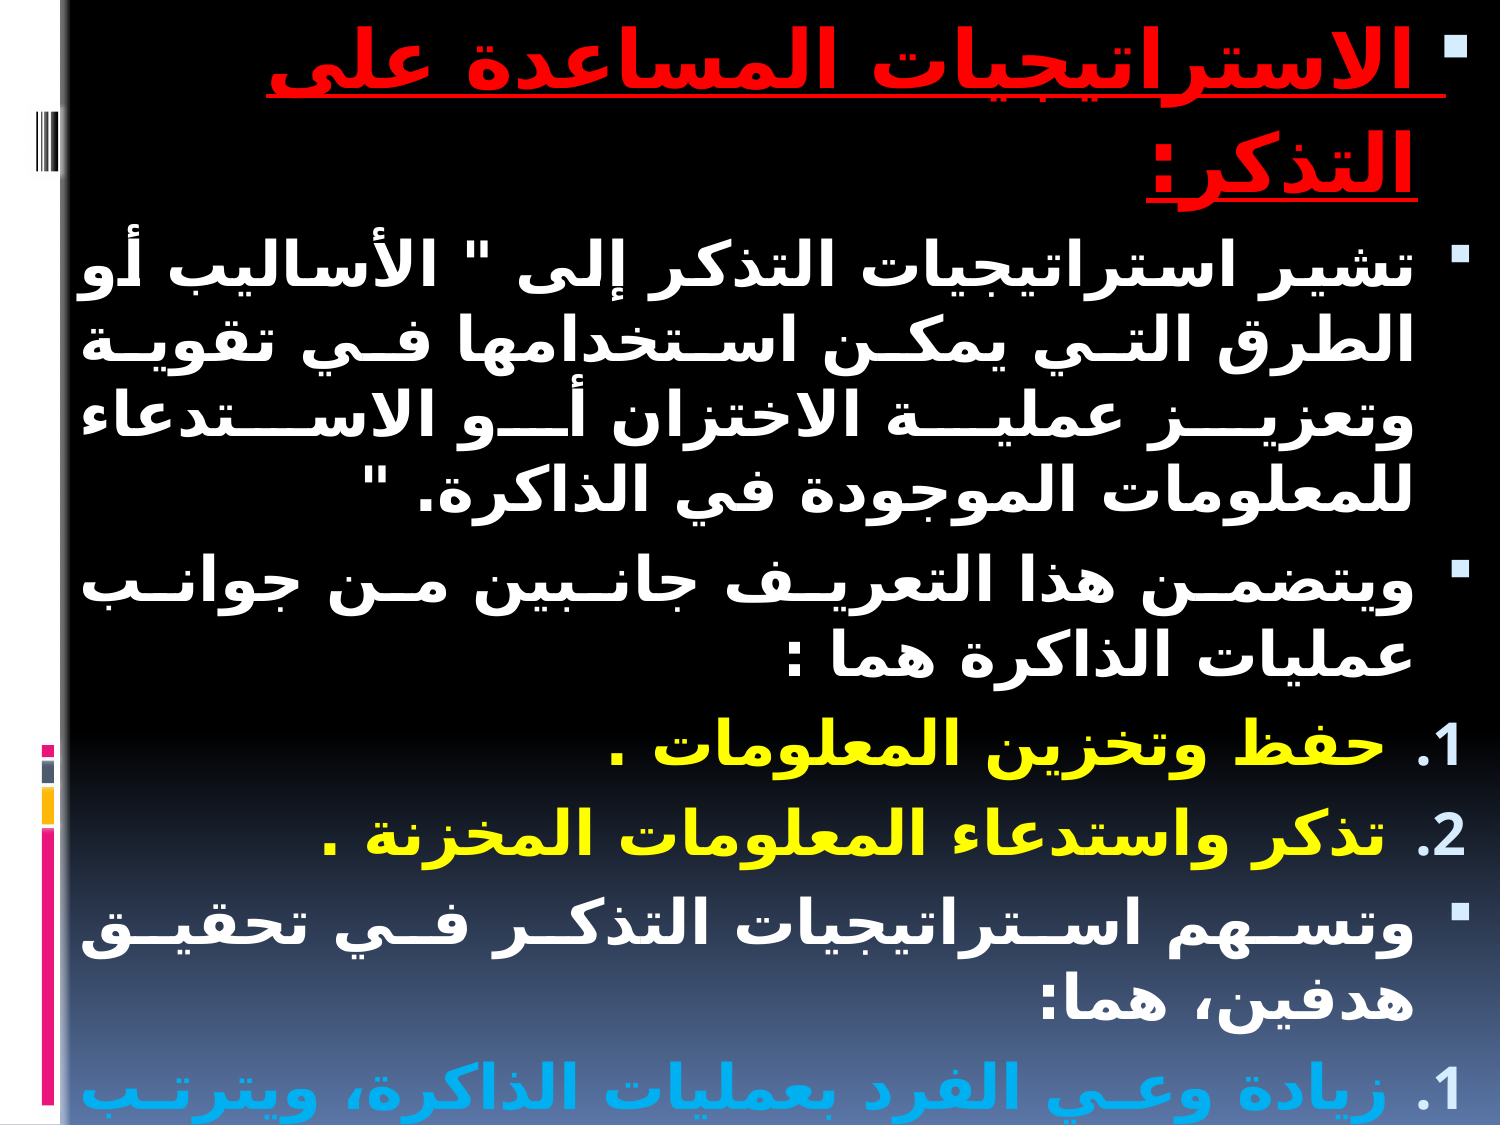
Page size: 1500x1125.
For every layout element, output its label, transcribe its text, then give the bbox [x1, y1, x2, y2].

list الاستراتيجيات المساعدة على التذكر: تشير استراتيجيات التذكر إلى " الأساليب أو الطرق التي يمكن استخدامها في تقوية وتعزيز عملية الاختزان أو الاستدعاء للمعلومات الموجودة في الذاكرة. " ويتضمن هذا التعريف جانبين من جوانب عمليات الذاكرة هما : حفظ وتخزين المعلومات . تذكر واستدعاء المعلومات المخزنة . وتسهم استراتيجيات التذكر في تحقيق هدفين، هما: زيادة وعي الفرد بعمليات الذاكرة، ويترتب على هذا زيادة احتمالات النجاح في تطبيق استراتجيات التذكر، وتنشيط المعلومات المخزنة بالذاكرة بشكل آلي، وجعل مستوى الأداء أكثر فاعلية. زيادة وعي الفرد بنواحي القوة والضعف في قدرات ذاكرته. [64, 0, 1500, 1125]
